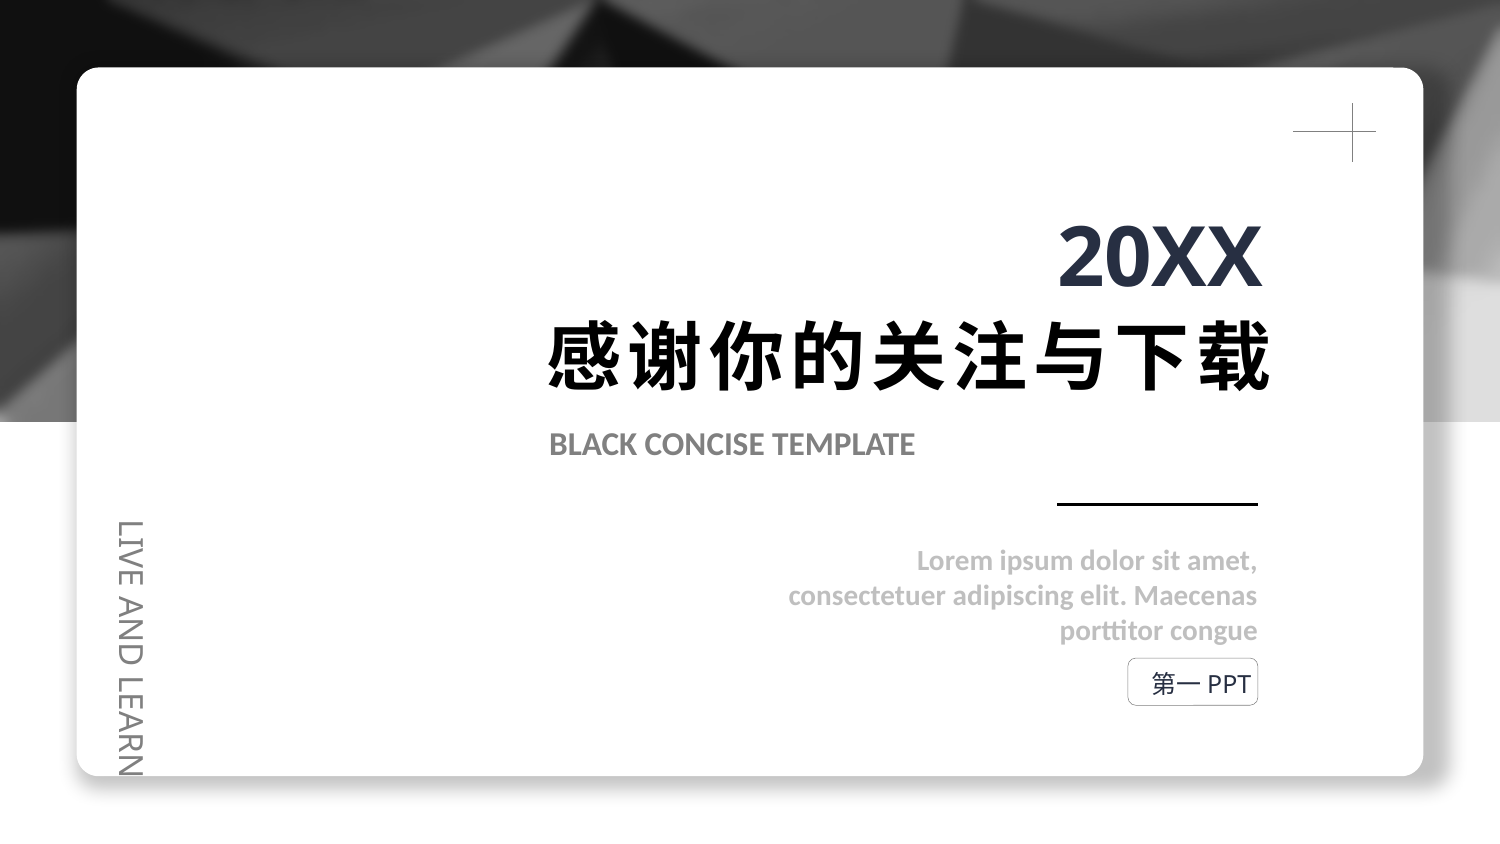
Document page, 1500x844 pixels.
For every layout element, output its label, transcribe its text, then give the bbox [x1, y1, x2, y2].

text_box 第一PPT [1127, 668, 1258, 699]
text_box BLACK CONCISE TEMPLATE [549, 431, 1258, 462]
text_box [74, 431, 1426, 779]
text_box [1125, 655, 1260, 708]
text_box Lorem ipsum dolor sit amet, consectetuer adipiscing elit. Maecenas porttitor congue [785, 541, 1258, 647]
picture [0, 0, 1500, 423]
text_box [1293, 102, 1377, 163]
text_box LIVE AND LEARN [112, 520, 153, 814]
